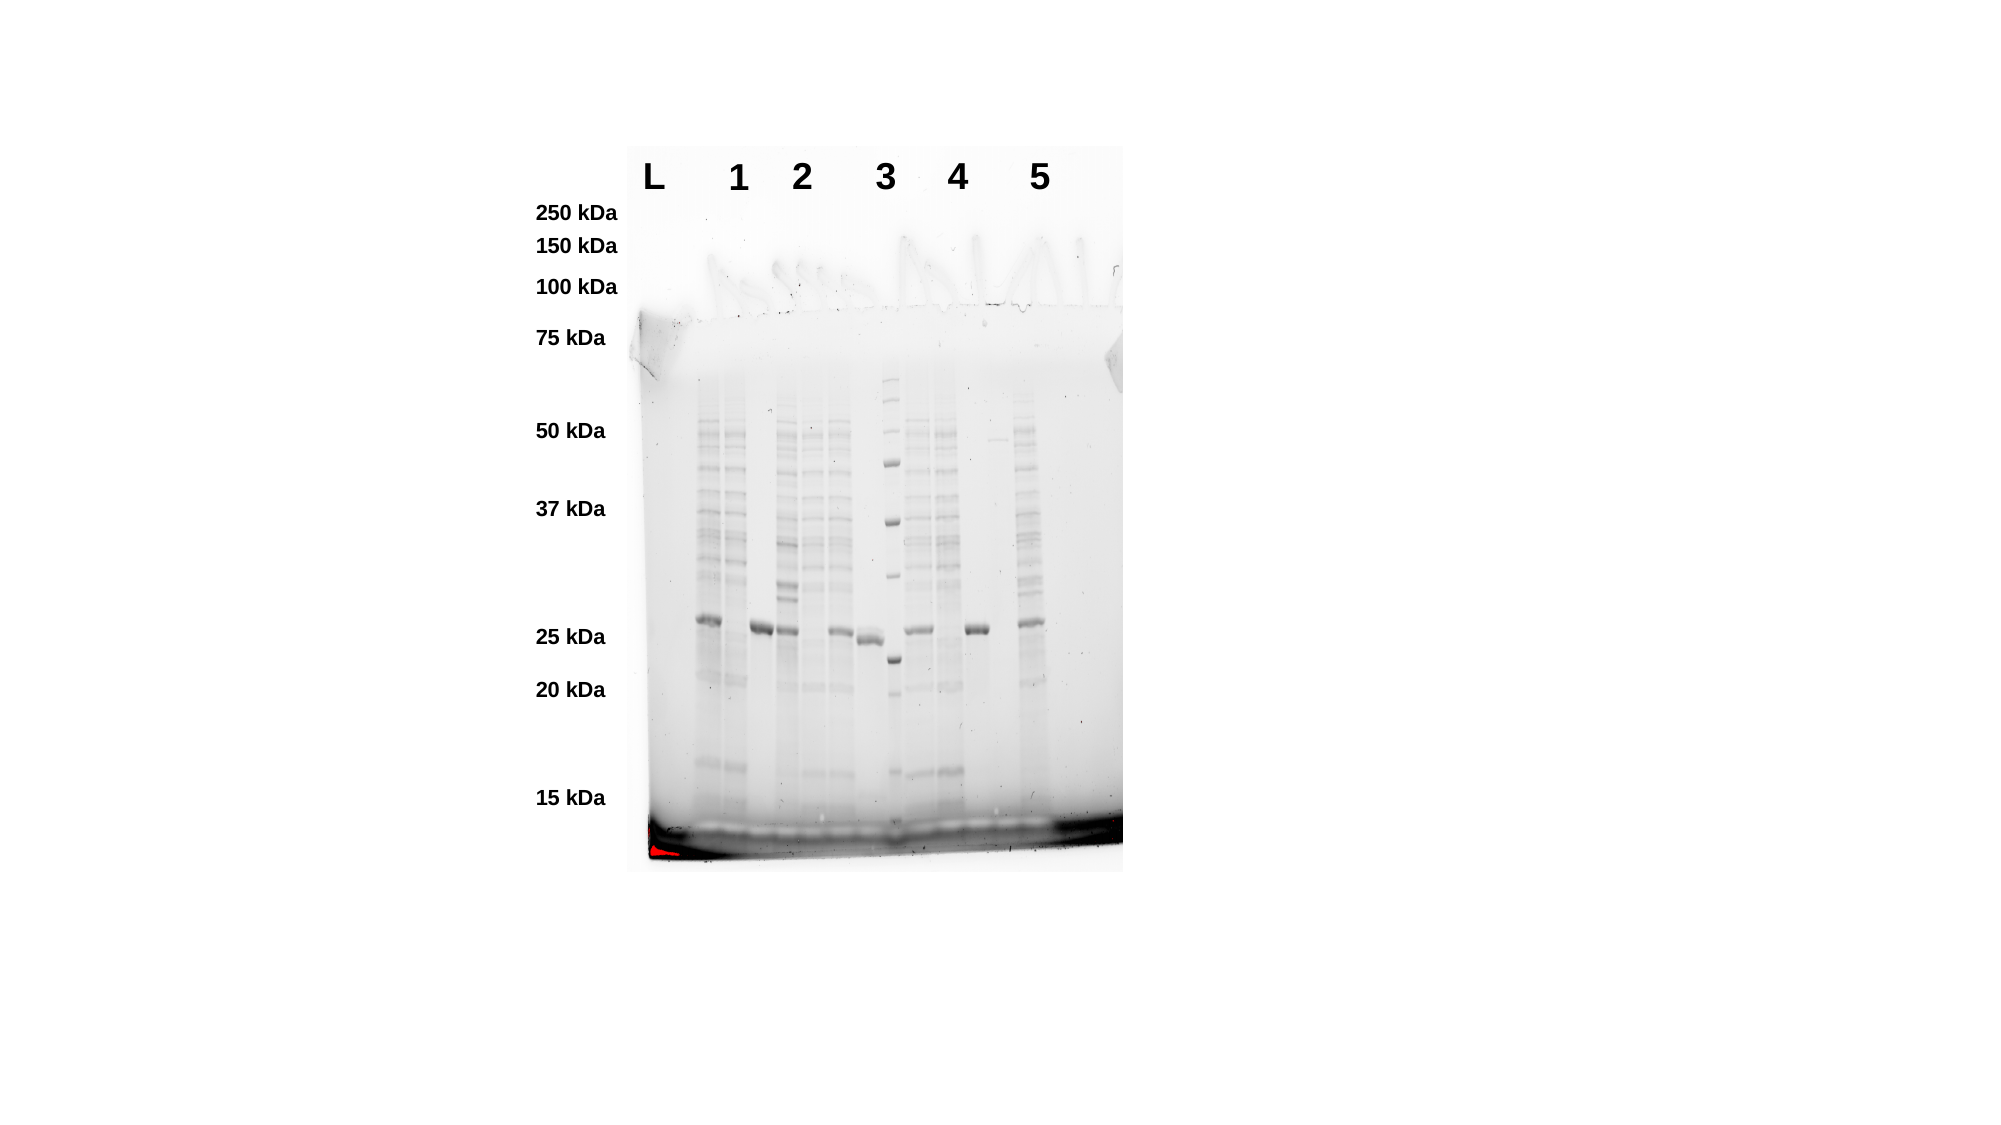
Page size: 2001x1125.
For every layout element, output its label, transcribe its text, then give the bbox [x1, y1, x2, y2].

text_box 75 kDa [521, 315, 627, 357]
text_box 150 kDa [521, 233, 627, 265]
text_box 20 kDa [521, 668, 627, 710]
text_box 250 kDa [521, 191, 627, 233]
text_box 100 kDa [521, 265, 627, 307]
text_box 15 kDa [521, 776, 627, 818]
text_box 50 kDa [521, 409, 627, 451]
text_box 25 kDa [521, 615, 627, 657]
text_box 37 kDa [521, 486, 627, 528]
picture [627, 146, 1123, 872]
